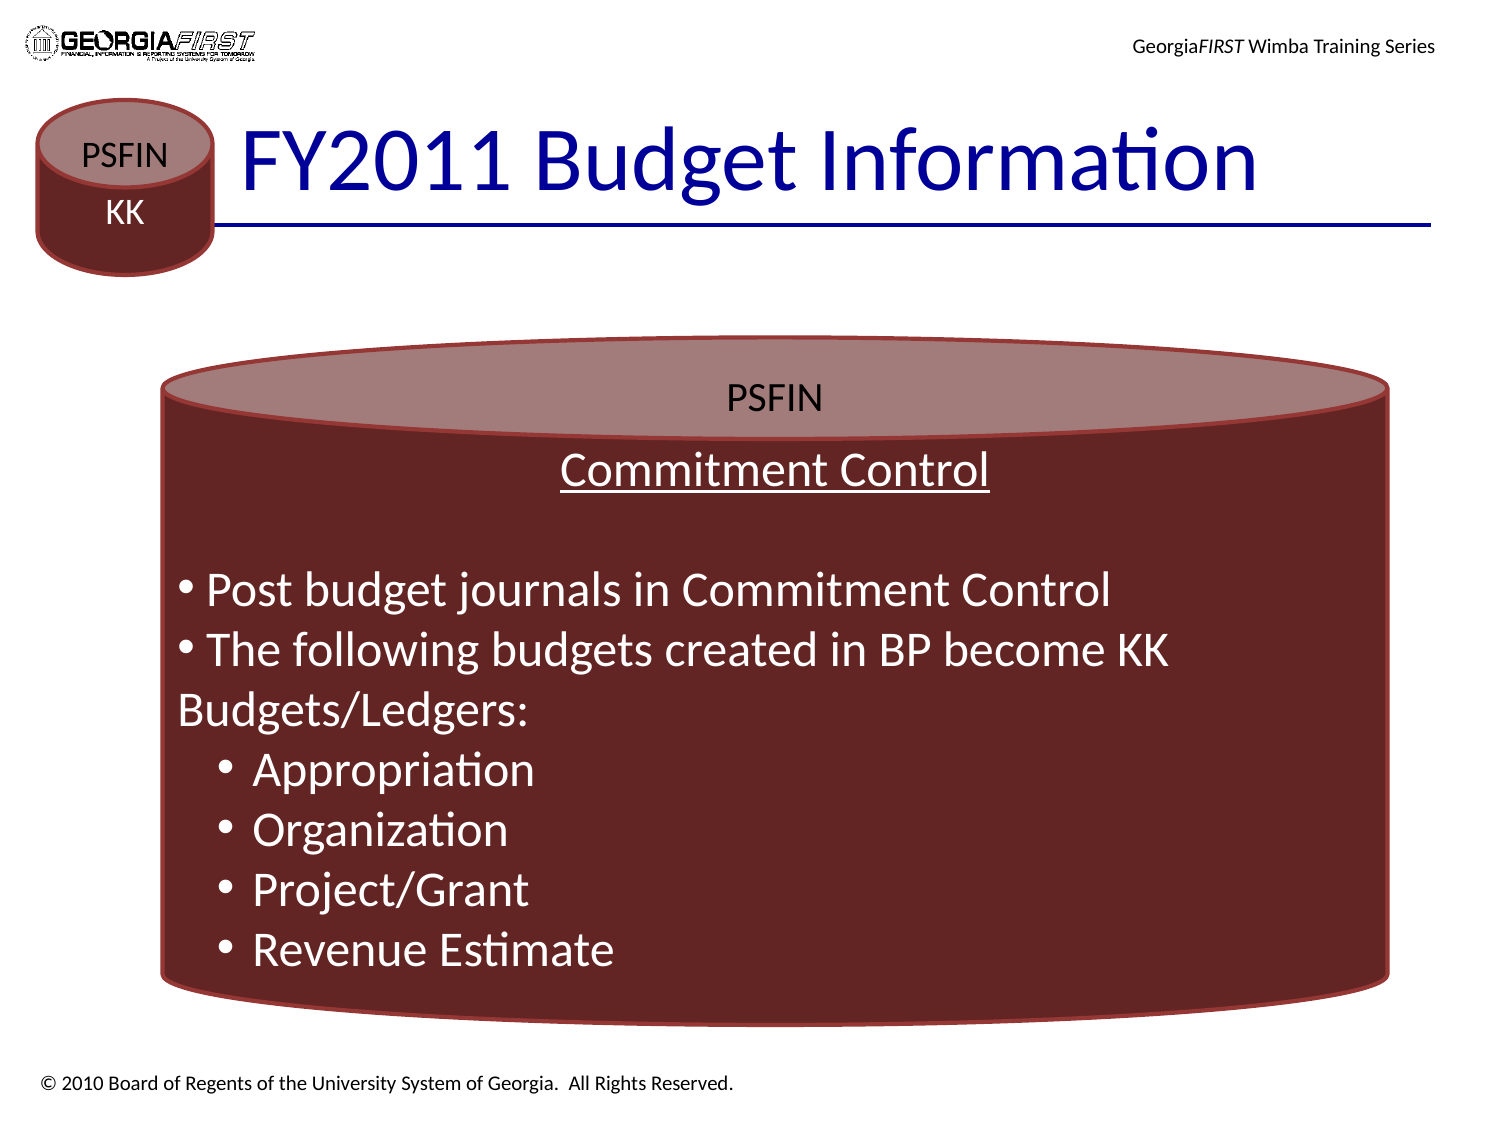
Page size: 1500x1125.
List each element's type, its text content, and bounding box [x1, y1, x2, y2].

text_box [37, 99, 213, 276]
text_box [162, 337, 1388, 1026]
title FY2011 Budget Information [225, 75, 1438, 233]
picture [24, 24, 255, 63]
